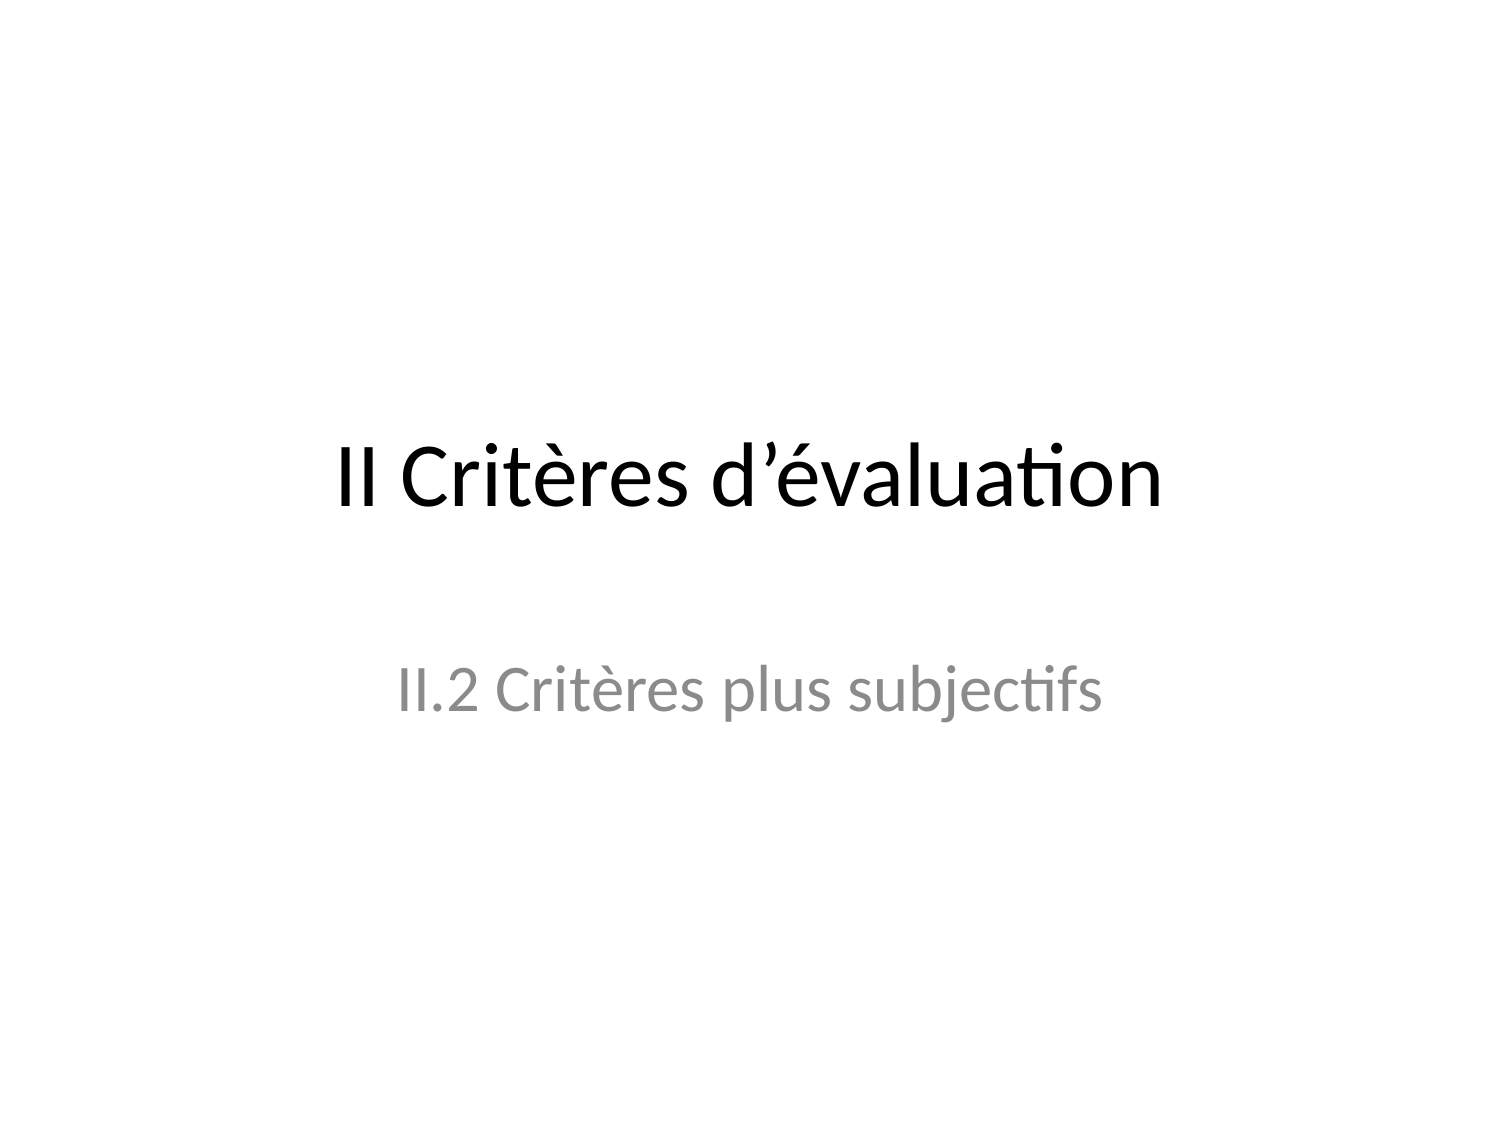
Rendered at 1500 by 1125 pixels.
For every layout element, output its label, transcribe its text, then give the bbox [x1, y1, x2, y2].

title II Critères d’évaluation [112, 349, 1388, 591]
subtitle II.2 Critères plus subjectifs [225, 637, 1275, 925]
